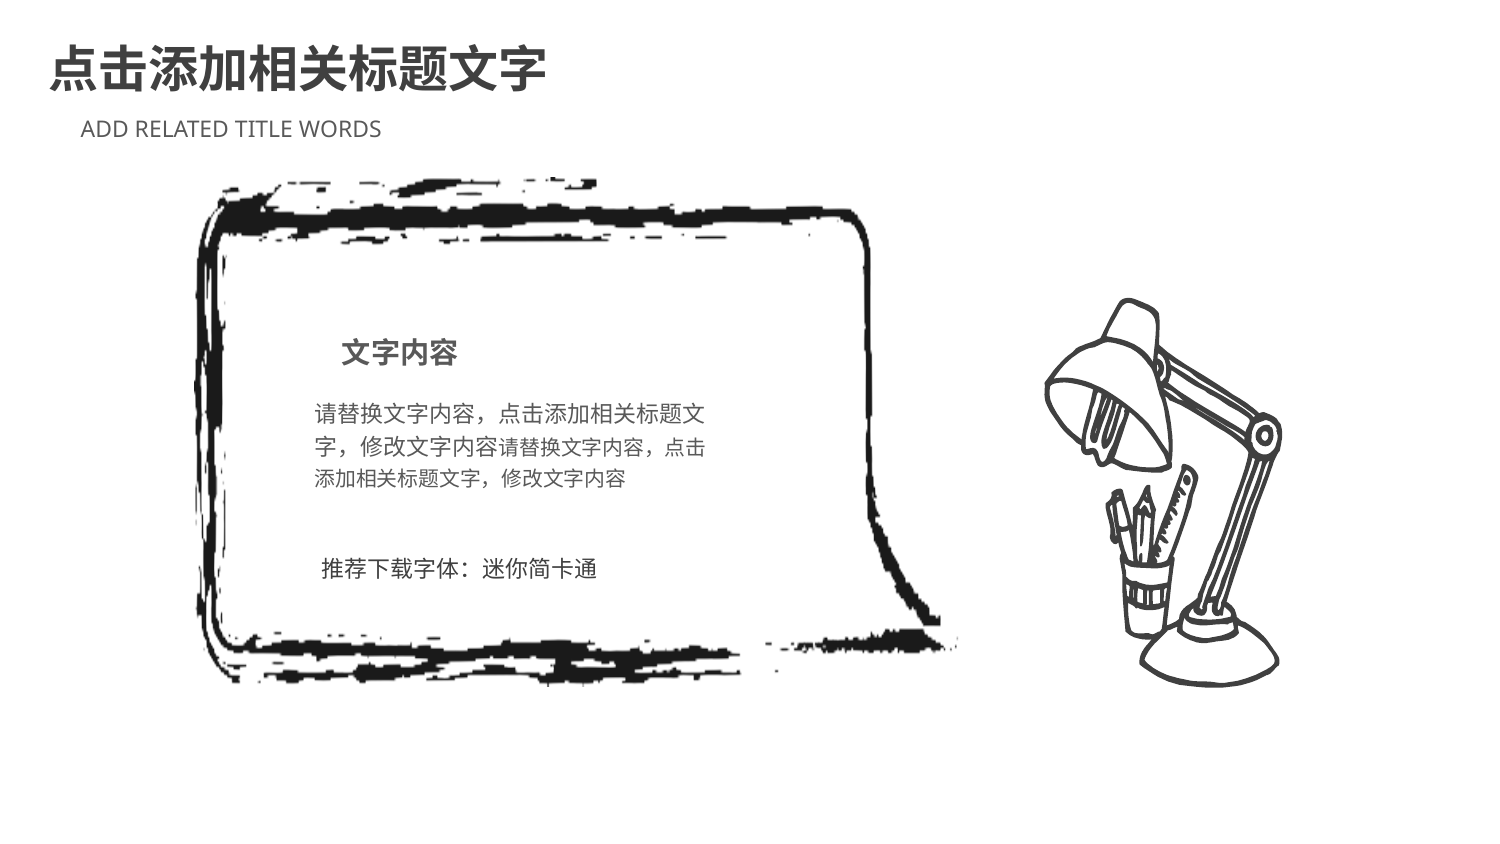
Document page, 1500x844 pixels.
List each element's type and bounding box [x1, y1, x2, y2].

picture [194, 177, 960, 688]
text_box [1045, 298, 1282, 688]
